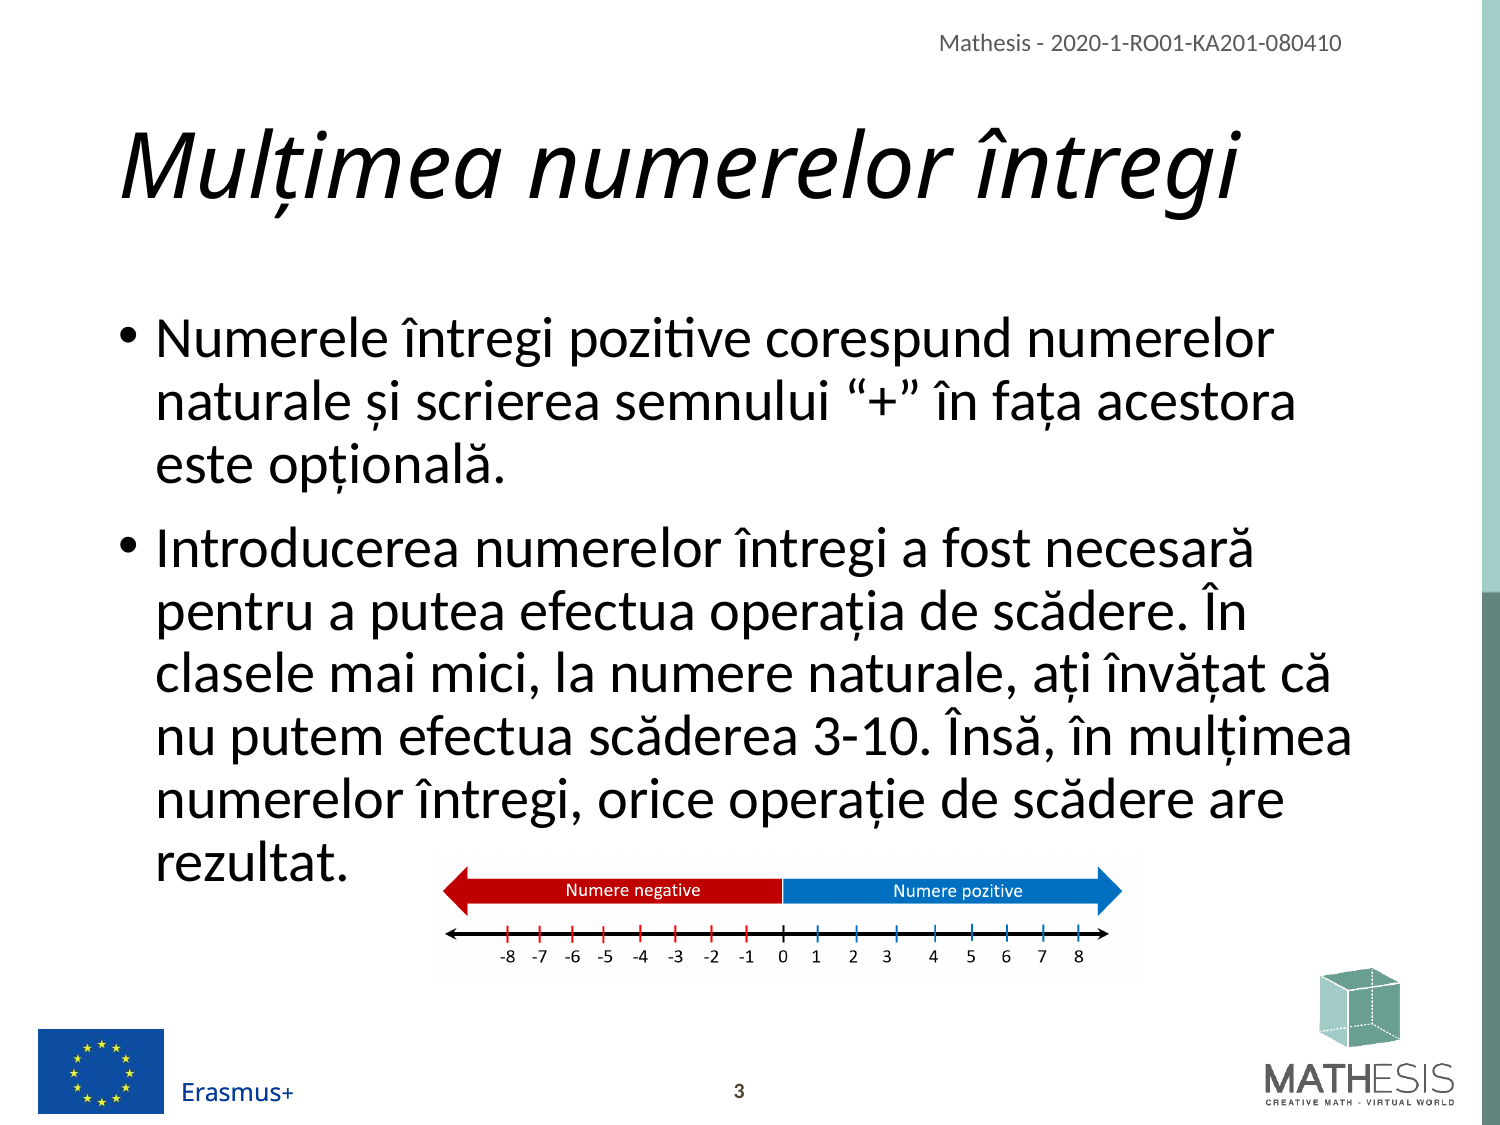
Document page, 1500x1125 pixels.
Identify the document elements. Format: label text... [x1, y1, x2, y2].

picture [38, 1029, 164, 1114]
picture [434, 849, 1140, 985]
list Numerele întregi pozitive corespund numerelor naturale și scrierea semnului “+” în fața acestora este opțională. Introducerea numerelor întregi a fost necesară pentru a putea efectua operația de scădere. În clasele mai mici, la numere naturale, ați învățat că nu putem efectua scăderea 3-10. Însă, în mulțimea numerelor întregi, orice operație de scădere are rezultat. [103, 299, 1397, 1014]
title Mulțimea numerelor întregi [103, 59, 1397, 278]
